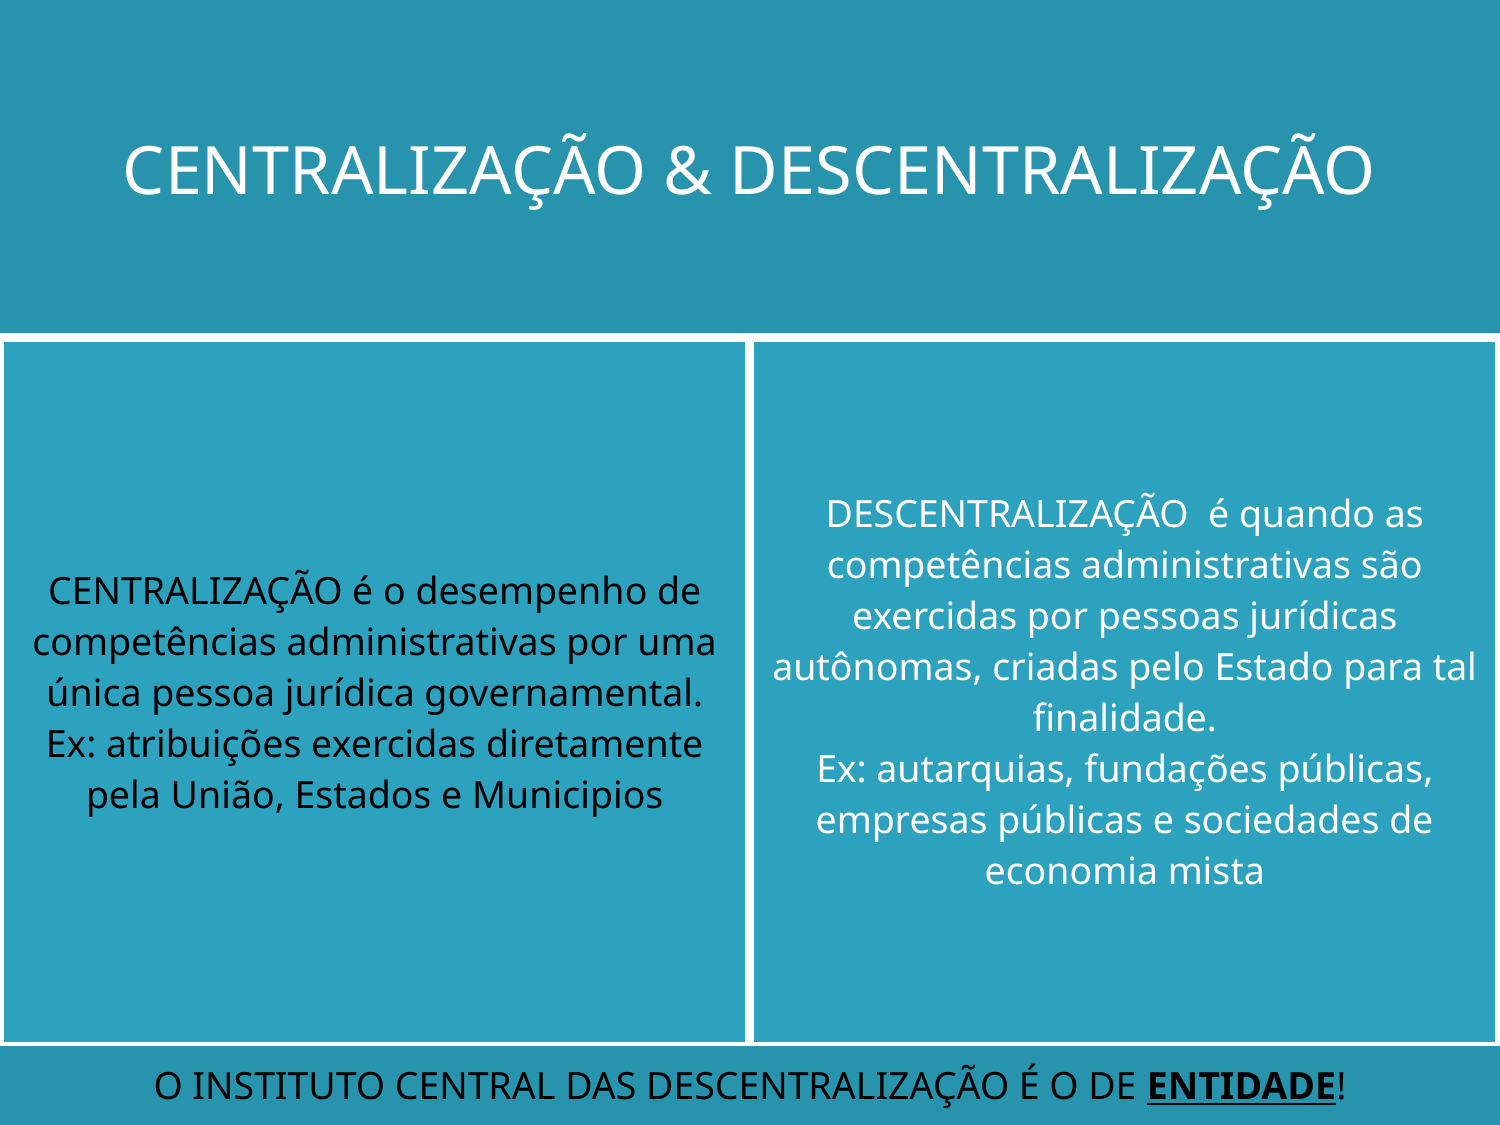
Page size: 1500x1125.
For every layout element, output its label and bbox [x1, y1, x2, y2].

list [0, 0, 1500, 1125]
